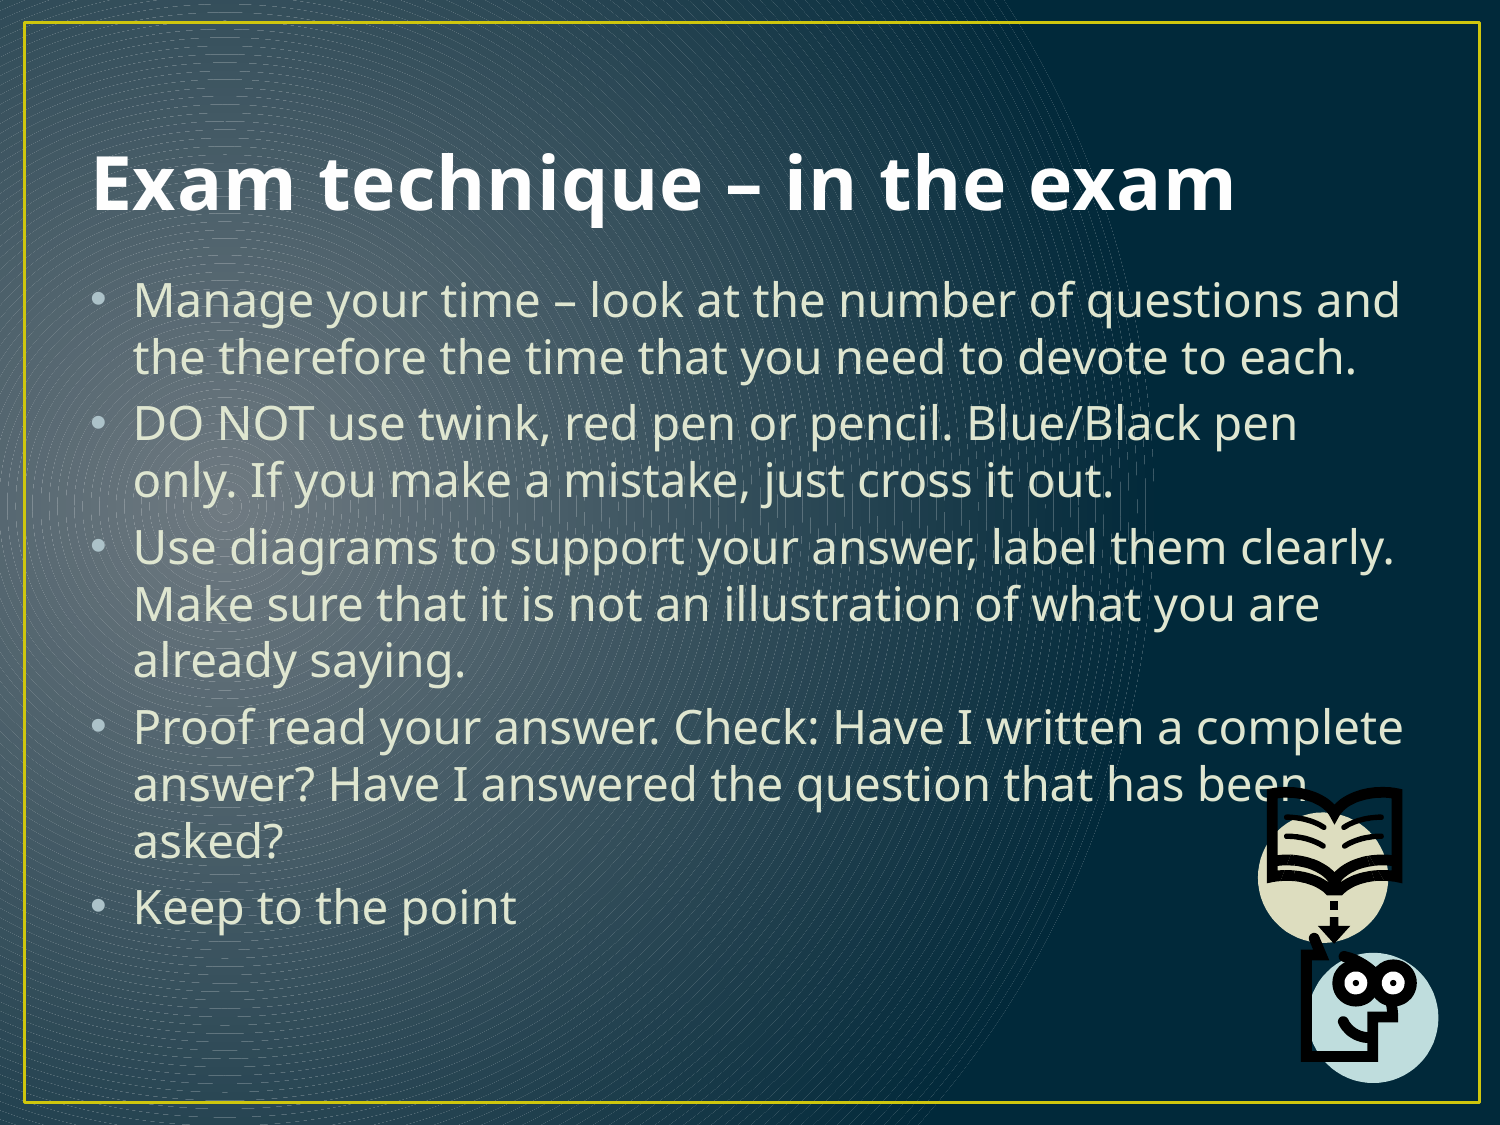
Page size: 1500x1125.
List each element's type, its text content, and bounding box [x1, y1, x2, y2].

title Exam technique – in the exam [75, 45, 1425, 233]
picture [1257, 786, 1438, 1082]
list Manage your time – look at the number of questions and the therefore the time that you need to devote to each. DO NOT use twink, red pen or pencil. Blue/Black pen only. If you make a mistake, just cross it out. Use diagrams to support your answer, label them clearly. Make sure that it is not an illustration of what you are already saying. Proof read your answer. Check: Have I written a complete answer? Have I answered the question that has been asked? Keep to the point [75, 262, 1425, 953]
